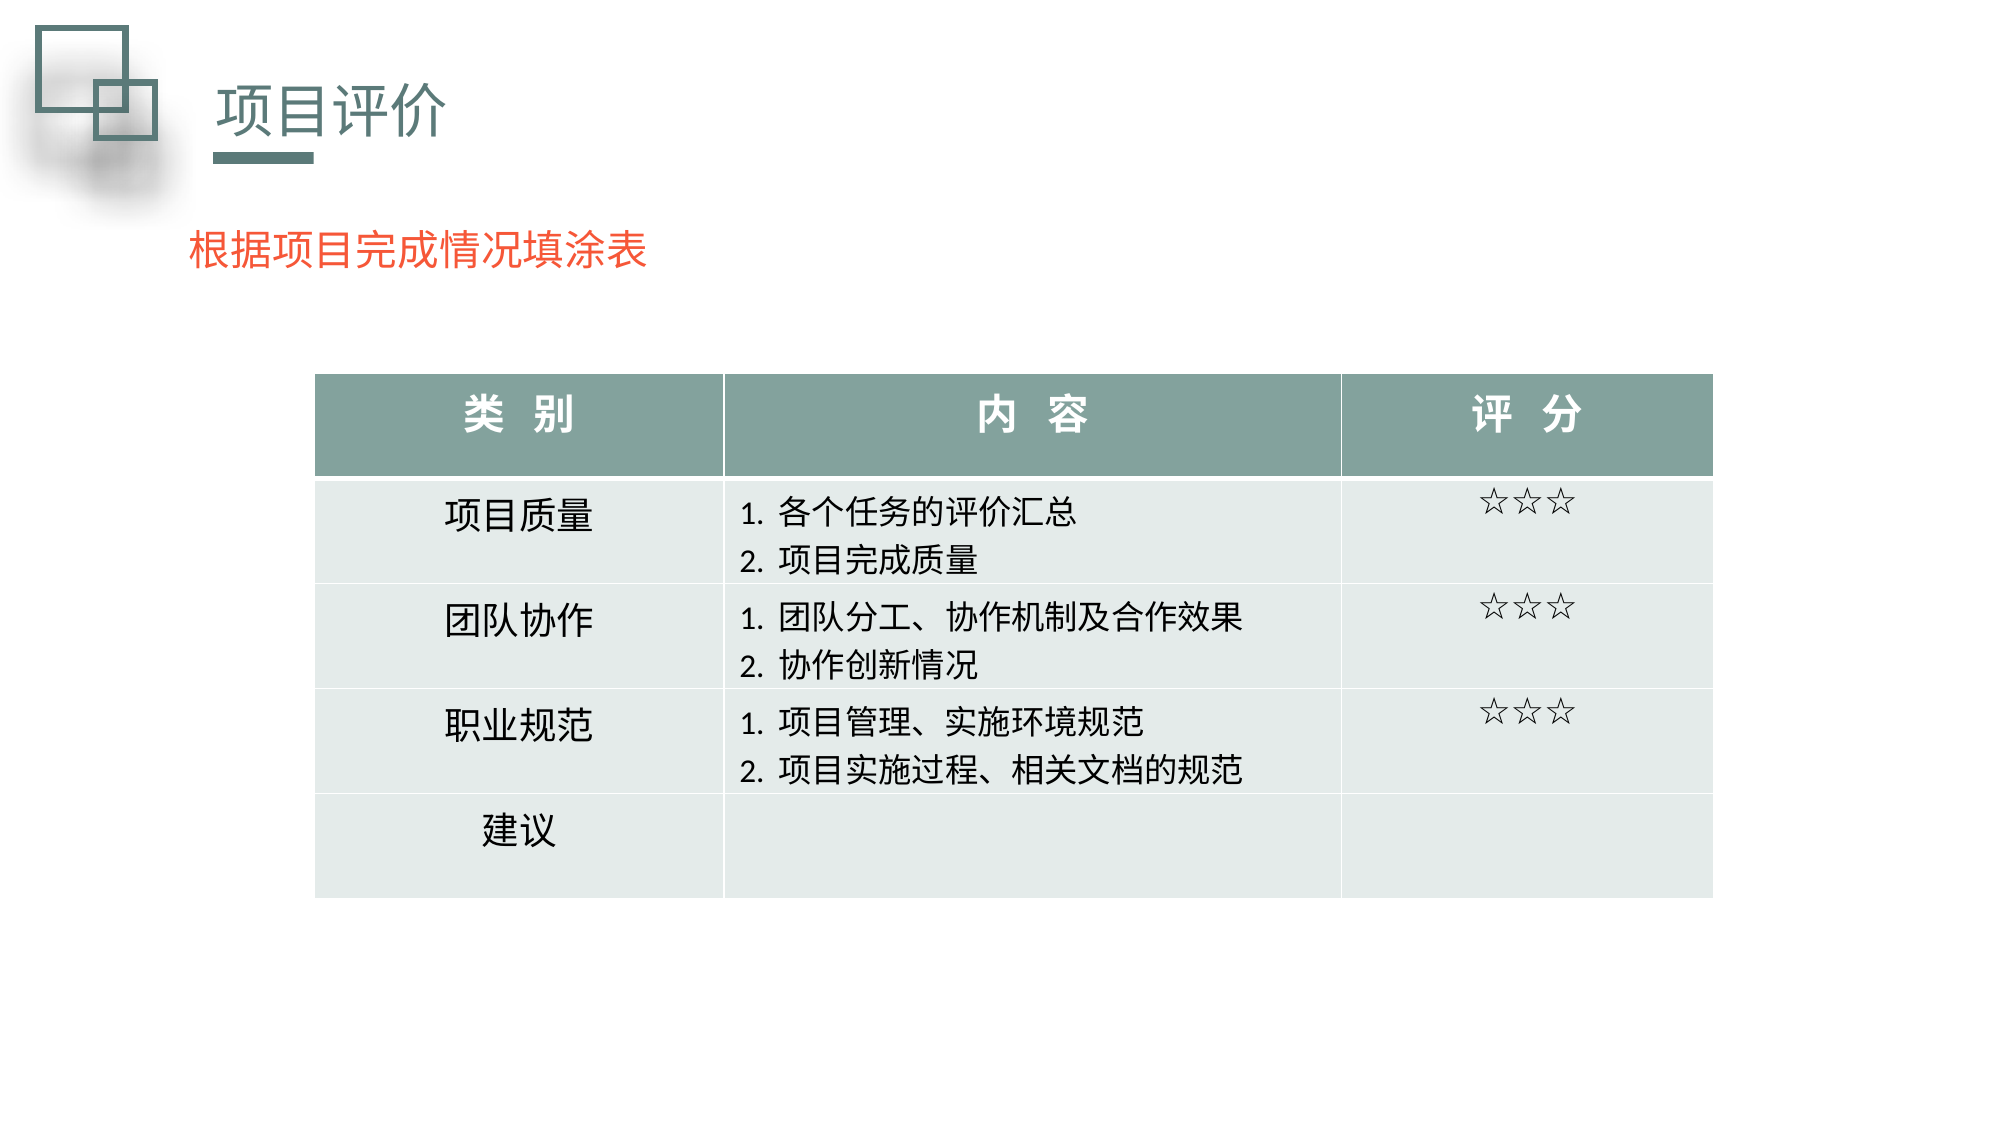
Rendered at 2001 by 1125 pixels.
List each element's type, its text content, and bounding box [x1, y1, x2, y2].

table_cell 建议 [315, 794, 723, 898]
table_cell 职业规范 [315, 689, 723, 793]
table_cell 1. 团队分工、协作机制及合作效果 2. 协作创新情况 [725, 584, 1341, 688]
text_box [37, 27, 127, 111]
table_header 评 分 [1342, 374, 1713, 476]
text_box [173, 66, 481, 164]
table_cell 1. 各个任务的评价汇总 2. 项目完成质量 [725, 481, 1341, 583]
table_cell [725, 794, 1341, 898]
table_header 类 别 [315, 374, 723, 476]
text_box [95, 81, 156, 139]
table_cell [1342, 794, 1713, 898]
table_cell 1. 项目管理、实施环境规范 2. 项目实施过程、相关文档的规范 [725, 689, 1341, 793]
table_cell 项目质量 [315, 481, 723, 583]
table_cell ☆☆☆ [1342, 481, 1713, 583]
table_header 内 容 [725, 374, 1341, 476]
table_cell ☆☆☆ [1342, 689, 1713, 793]
table_cell ☆☆☆ [1342, 584, 1713, 688]
text_box 根据项目完成情况填涂表 [90, 208, 1914, 282]
table_cell 团队协作 [315, 584, 723, 688]
